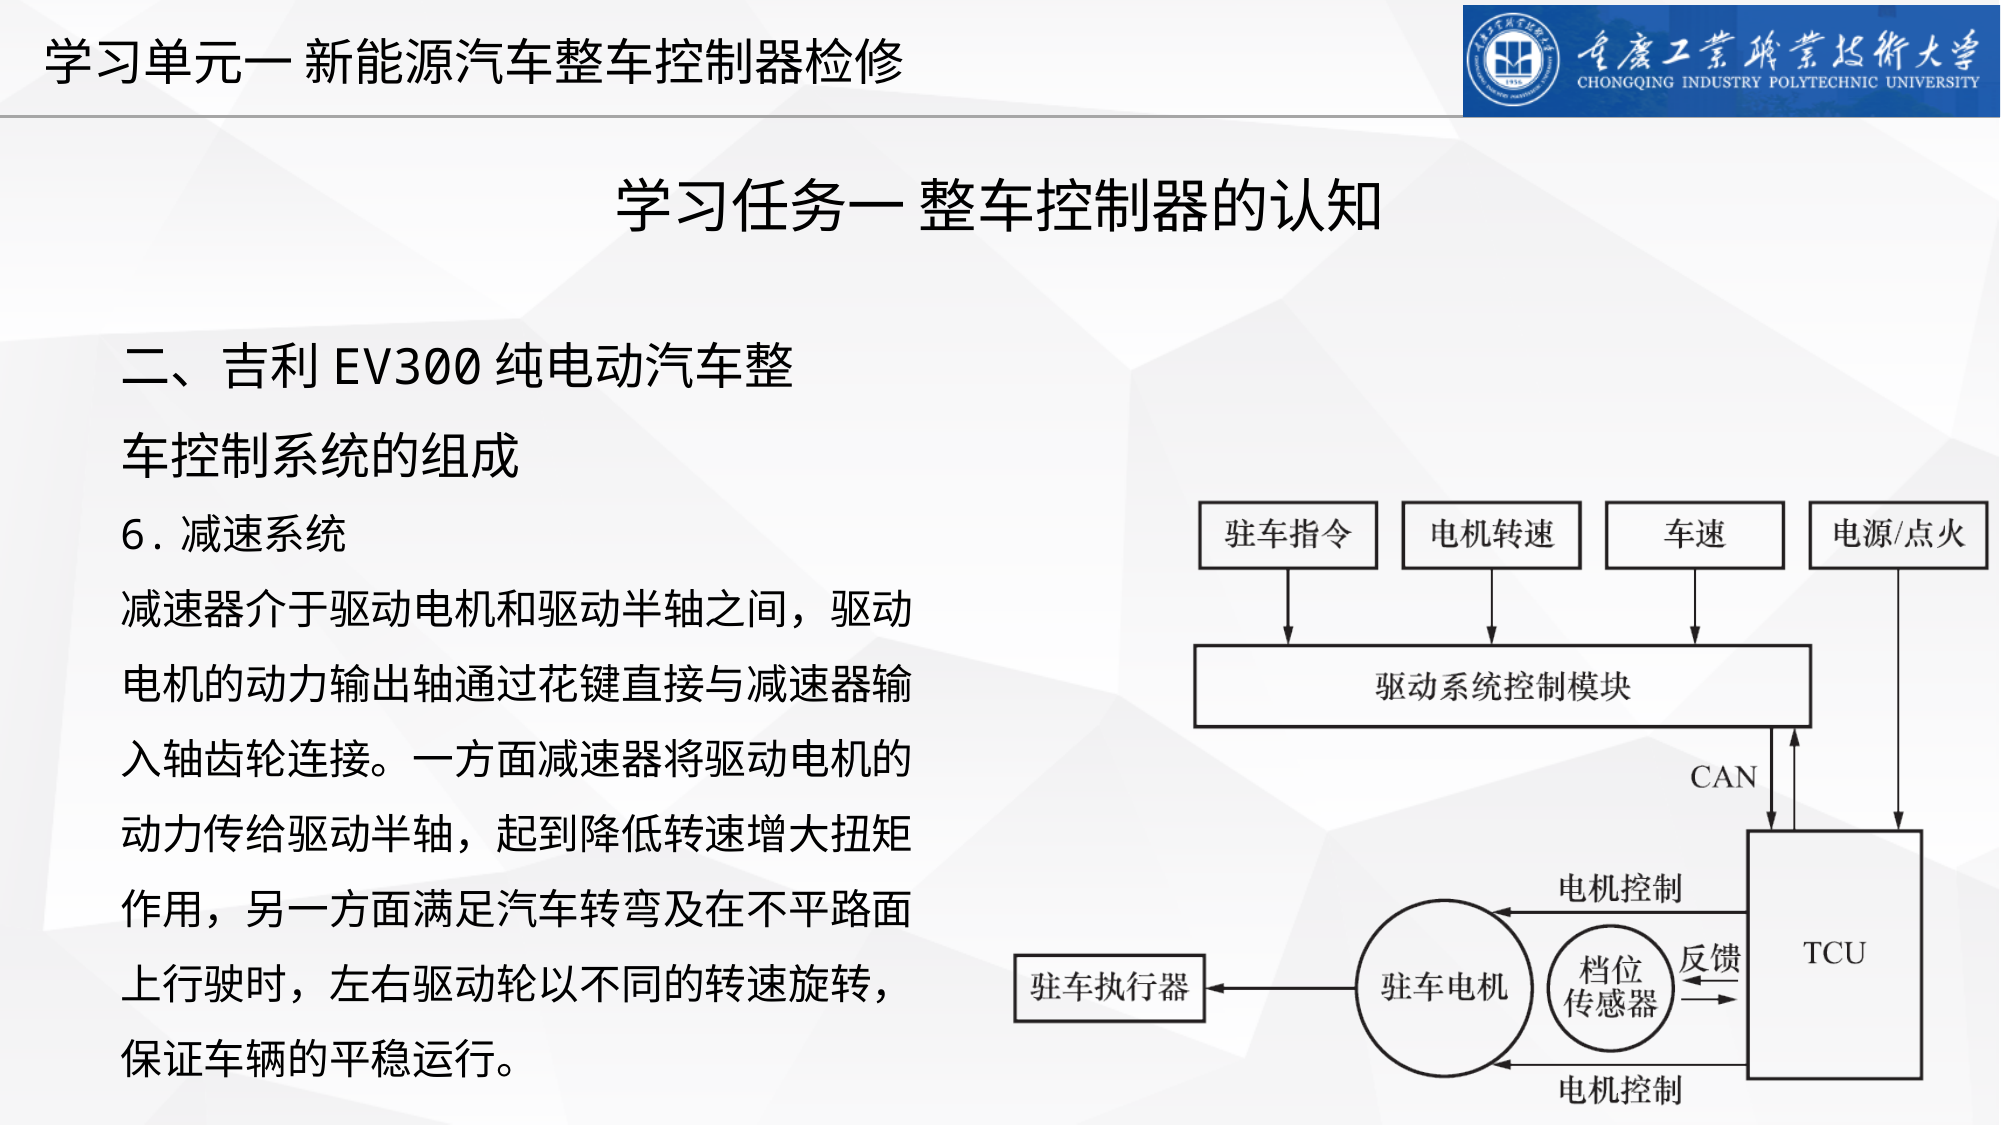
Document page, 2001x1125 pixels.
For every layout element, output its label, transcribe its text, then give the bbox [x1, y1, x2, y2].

text_box 学习任务一 整车控制器的认知 [433, 161, 1567, 247]
text_box 二、吉利EV300纯电动汽车整车控制系统的组成 [105, 297, 825, 475]
picture [0, 0, 2001, 117]
picture [0, 118, 2000, 1125]
text_box 6.减速系统 减速器介于驱动电机和驱动半轴之间，驱动电机的动力输出轴通过花键直接与减速器输入轴齿轮连接。一方面减速器将驱动电机的动力传给驱动半轴，起到降低转速增大扭矩作用，另一方面满足汽车转弯及在不平路面上行驶时，左右驱动轮以不同的转速旋转，保证车辆的平稳运行。 [105, 475, 953, 1091]
